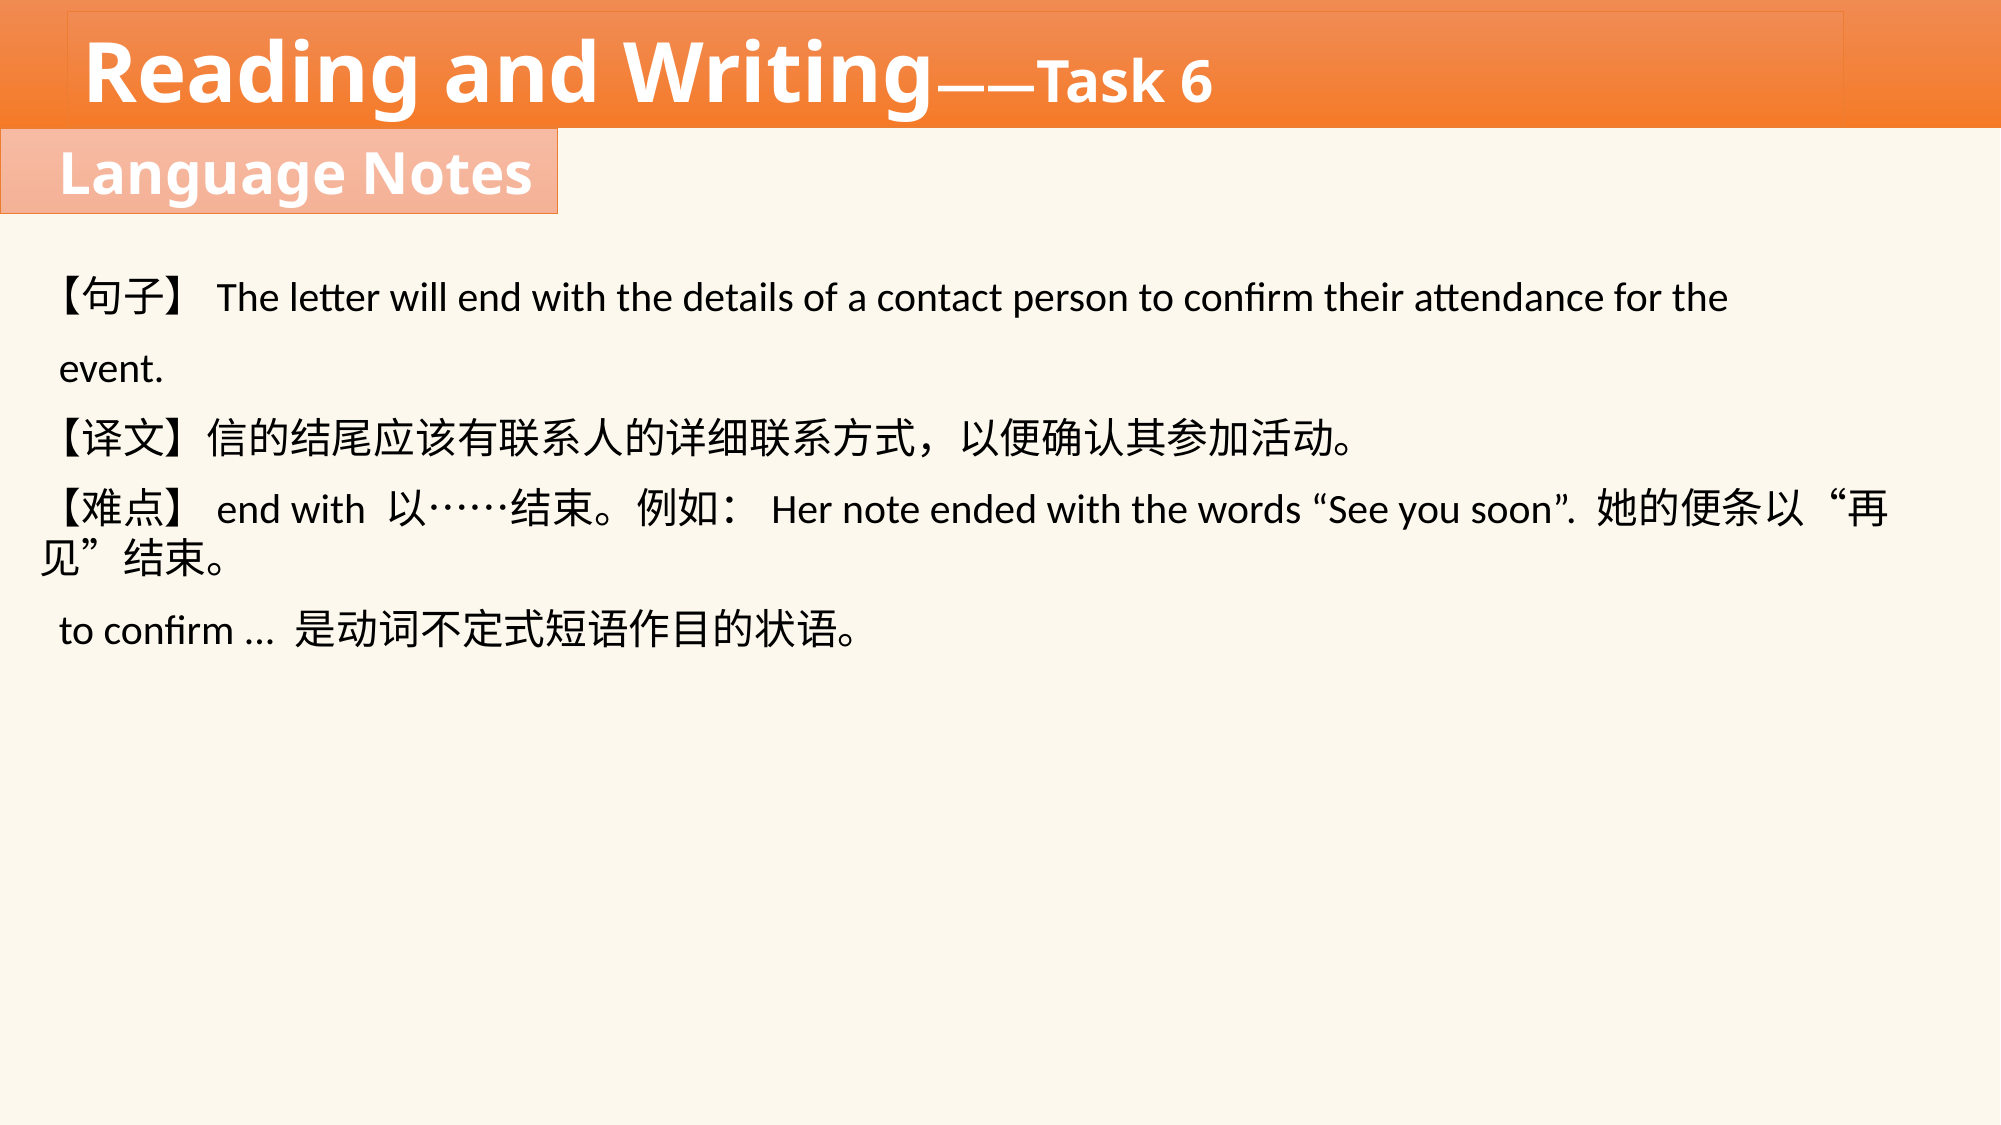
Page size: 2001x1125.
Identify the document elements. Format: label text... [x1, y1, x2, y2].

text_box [0, 0, 2000, 215]
list 【句子】The letter will end with the details of a contact person to confirm their attendance for the event. 【译文】信的结尾应该有联系人的详细联系方式，以便确认其参加活动。 【难点】end with 以……结束。例如：Her note ended with the words “See you soon”. 她的便条以“再见”结束。 to confirm ... 是动词不定式短语作目的状语。 [24, 262, 1978, 1115]
